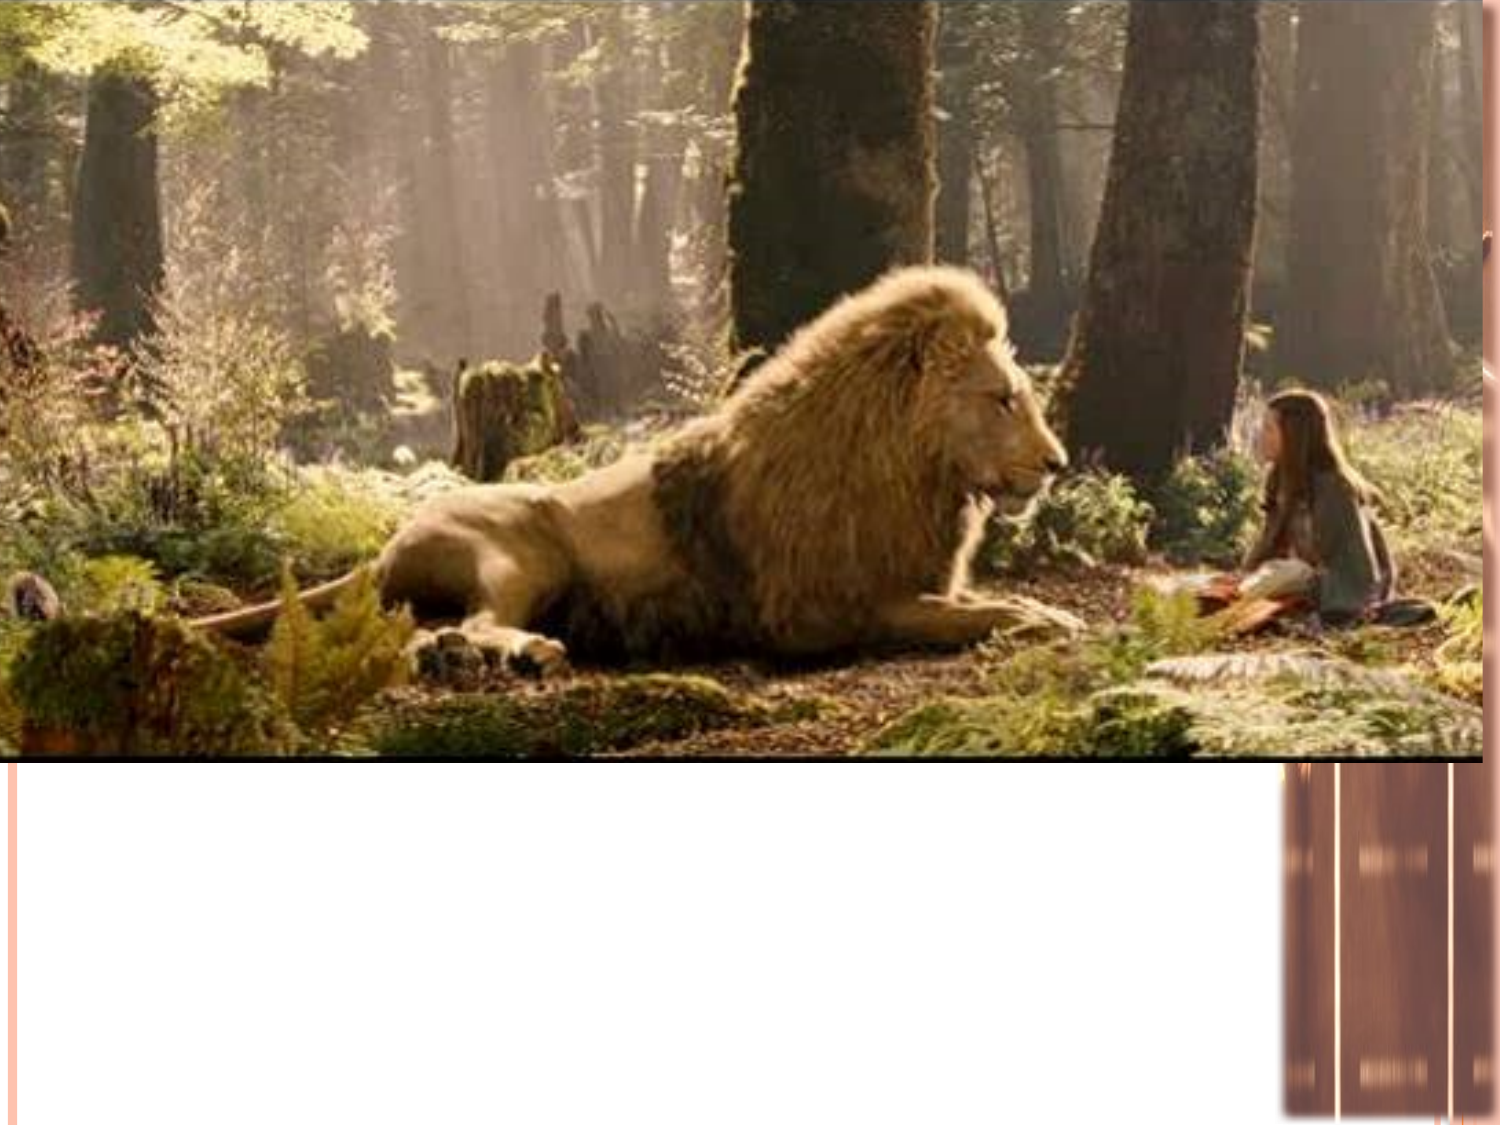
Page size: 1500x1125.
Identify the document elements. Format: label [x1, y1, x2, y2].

picture [0, 0, 1484, 763]
